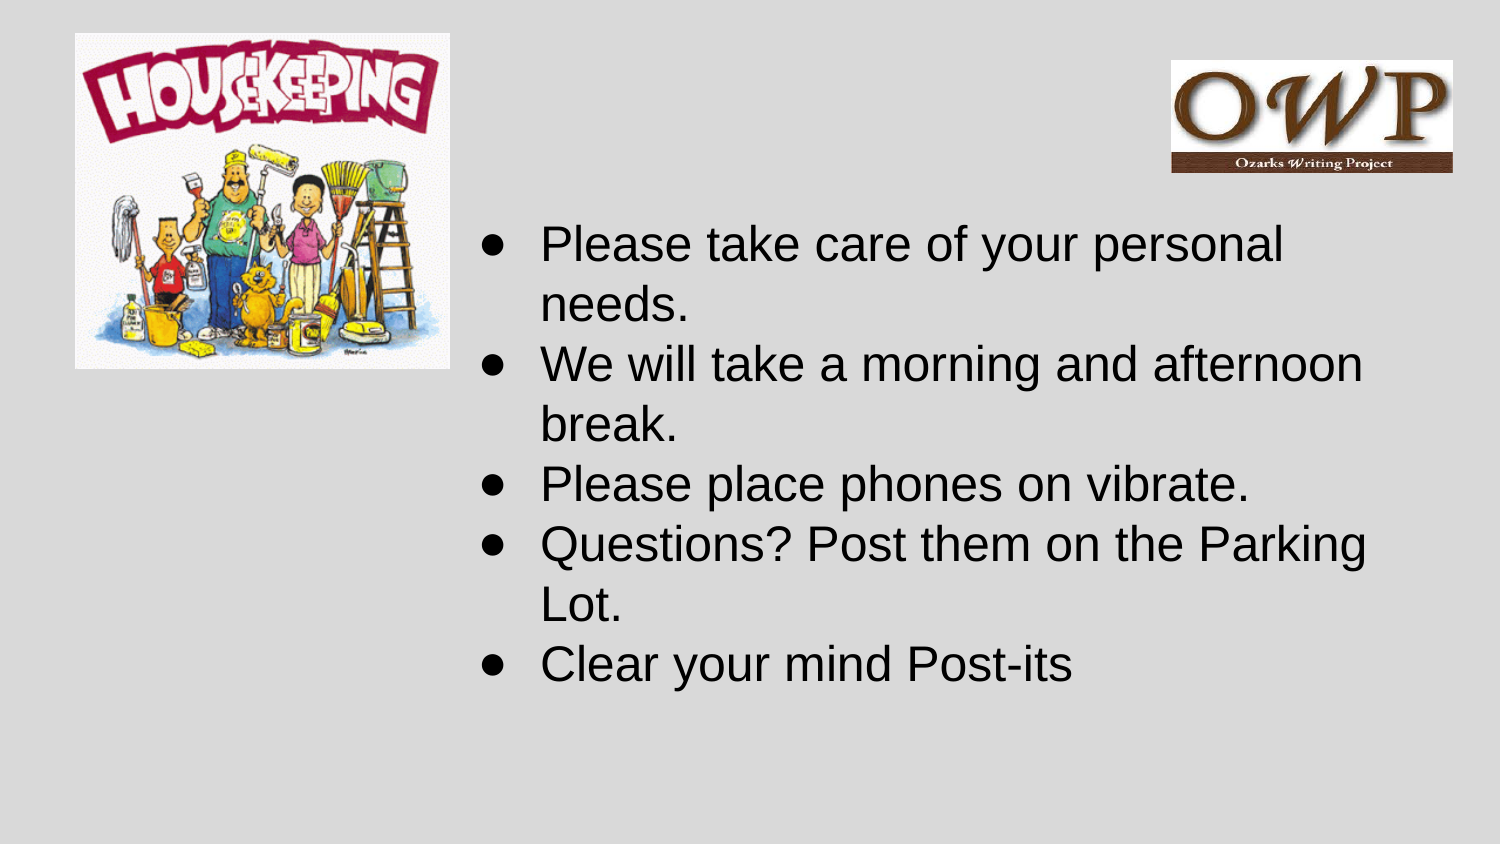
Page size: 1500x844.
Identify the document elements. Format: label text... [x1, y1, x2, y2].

picture [1170, 60, 1453, 174]
list Please take care of your personal needs. We will take a morning and afternoon break. Please place phones on vibrate. Questions? Post them on the Parking Lot. Clear your mind Post-its [450, 196, 1425, 808]
picture [74, 33, 451, 370]
